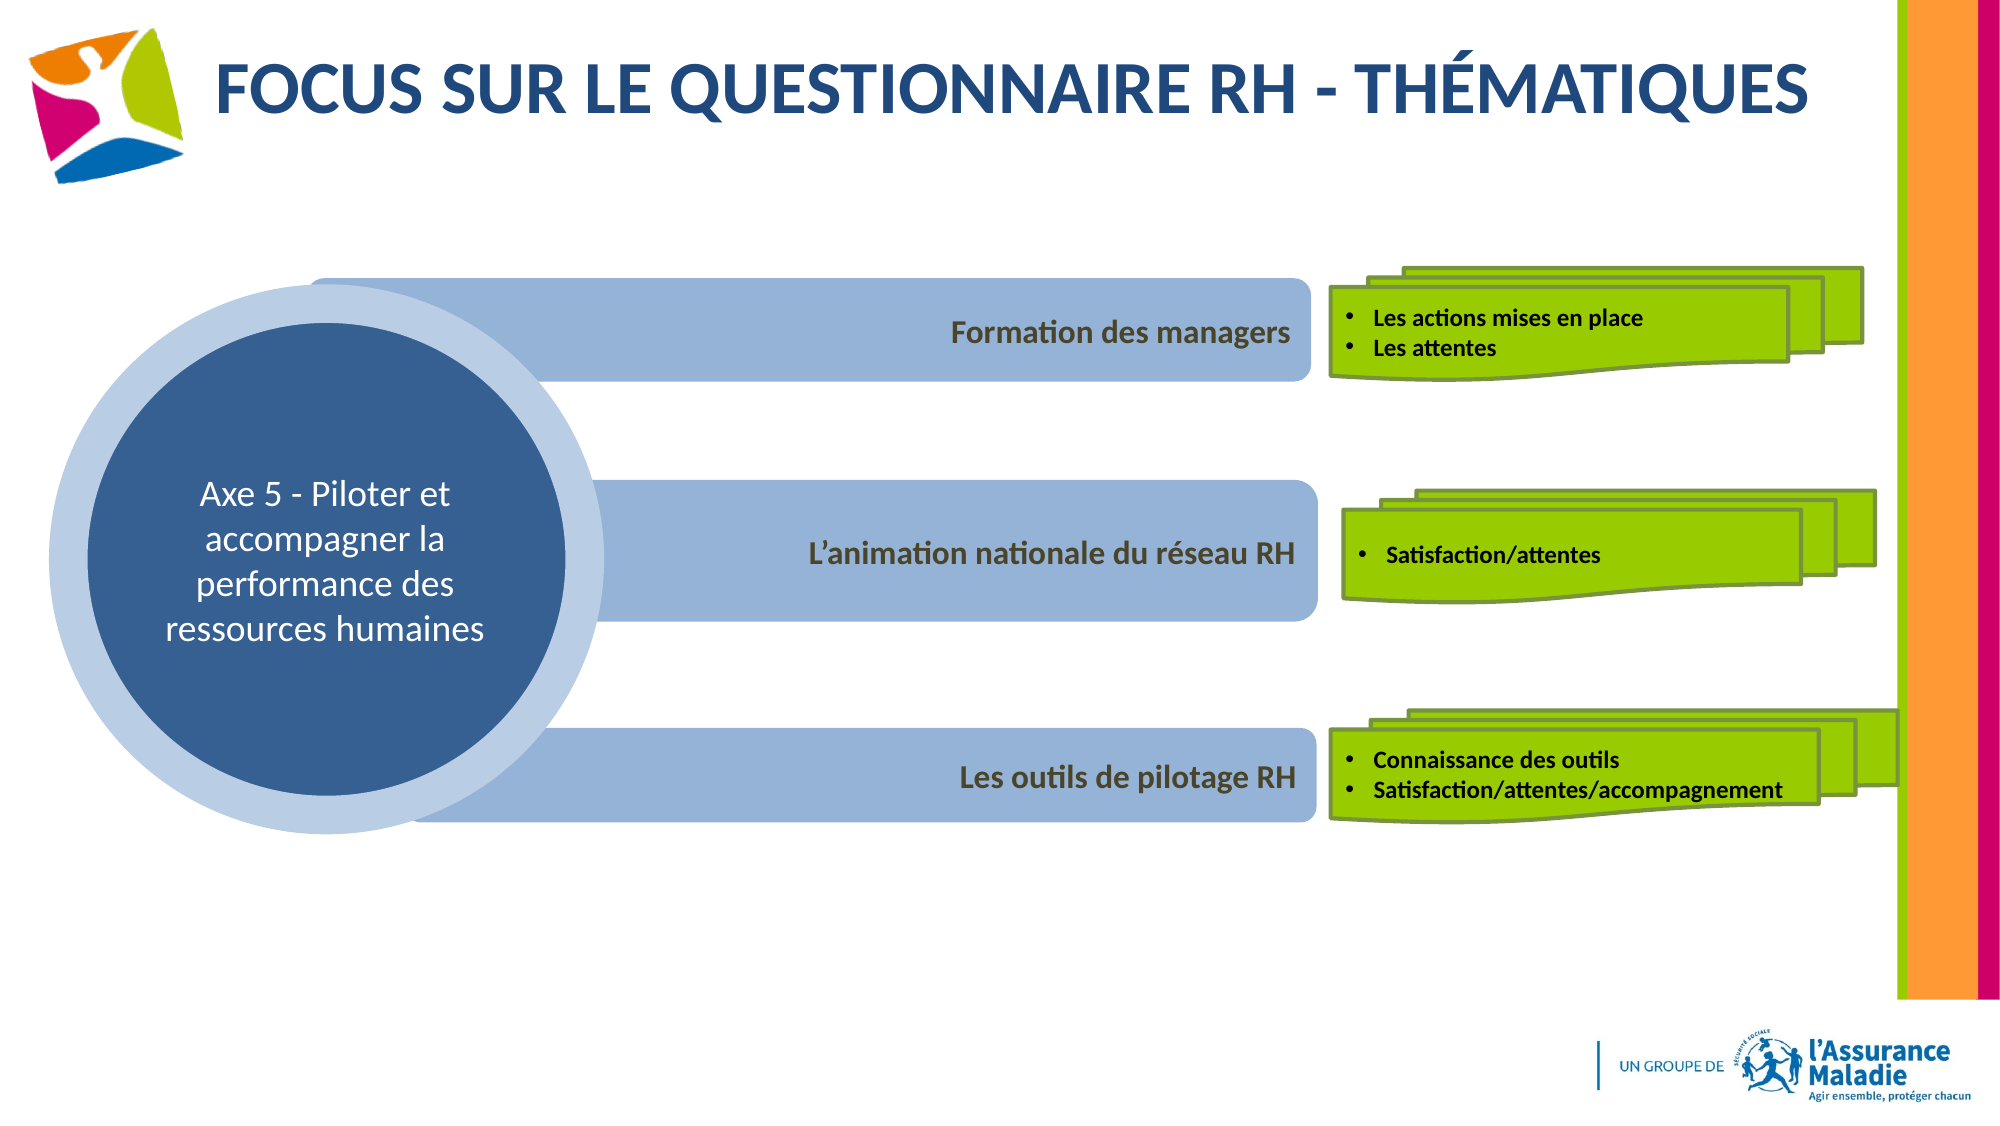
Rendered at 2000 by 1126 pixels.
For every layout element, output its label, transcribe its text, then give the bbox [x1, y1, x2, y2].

picture [1564, 1014, 1998, 1126]
text_box Les outils de pilotage RH [413, 725, 1319, 825]
text_box Formation des managers [310, 276, 1314, 384]
picture [24, 26, 188, 188]
text_box Connaissance des outils Satisfaction/attentes/accompagnement [1328, 708, 1900, 825]
title Focus sur le questionnaire RH - thématiques [149, 24, 1878, 143]
text_box Axe 5 - Piloter et accompagner la performance des ressources humaines [90, 326, 563, 793]
text_box [46, 282, 607, 837]
text_box Satisfaction/attentes [1341, 488, 1878, 605]
text_box L’animation nationale du réseau RH [594, 477, 1321, 624]
text_box Les actions mises en place Les attentes [1328, 265, 1865, 382]
